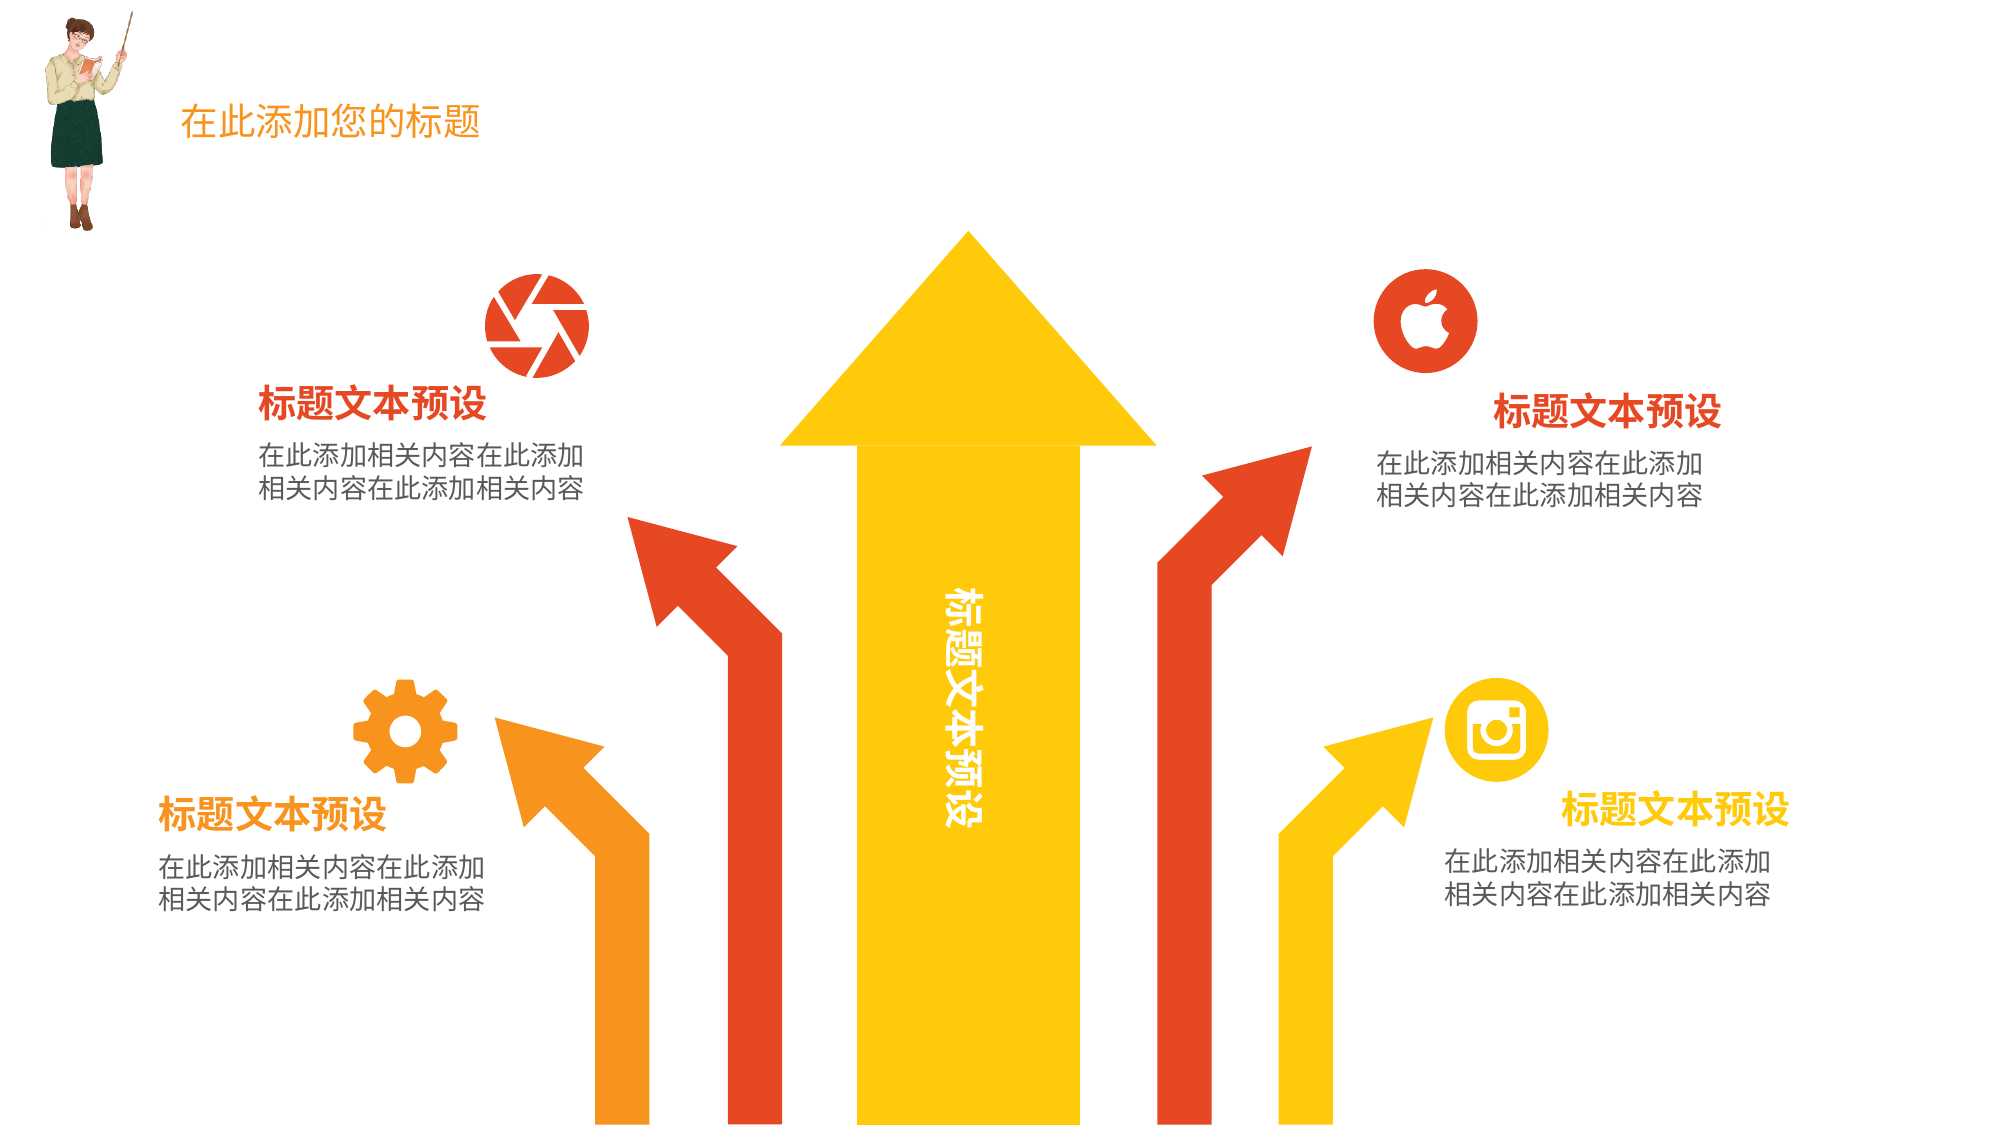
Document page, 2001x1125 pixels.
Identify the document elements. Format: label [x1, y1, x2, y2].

text_box [158, 230, 1791, 1125]
picture [41, 11, 133, 231]
